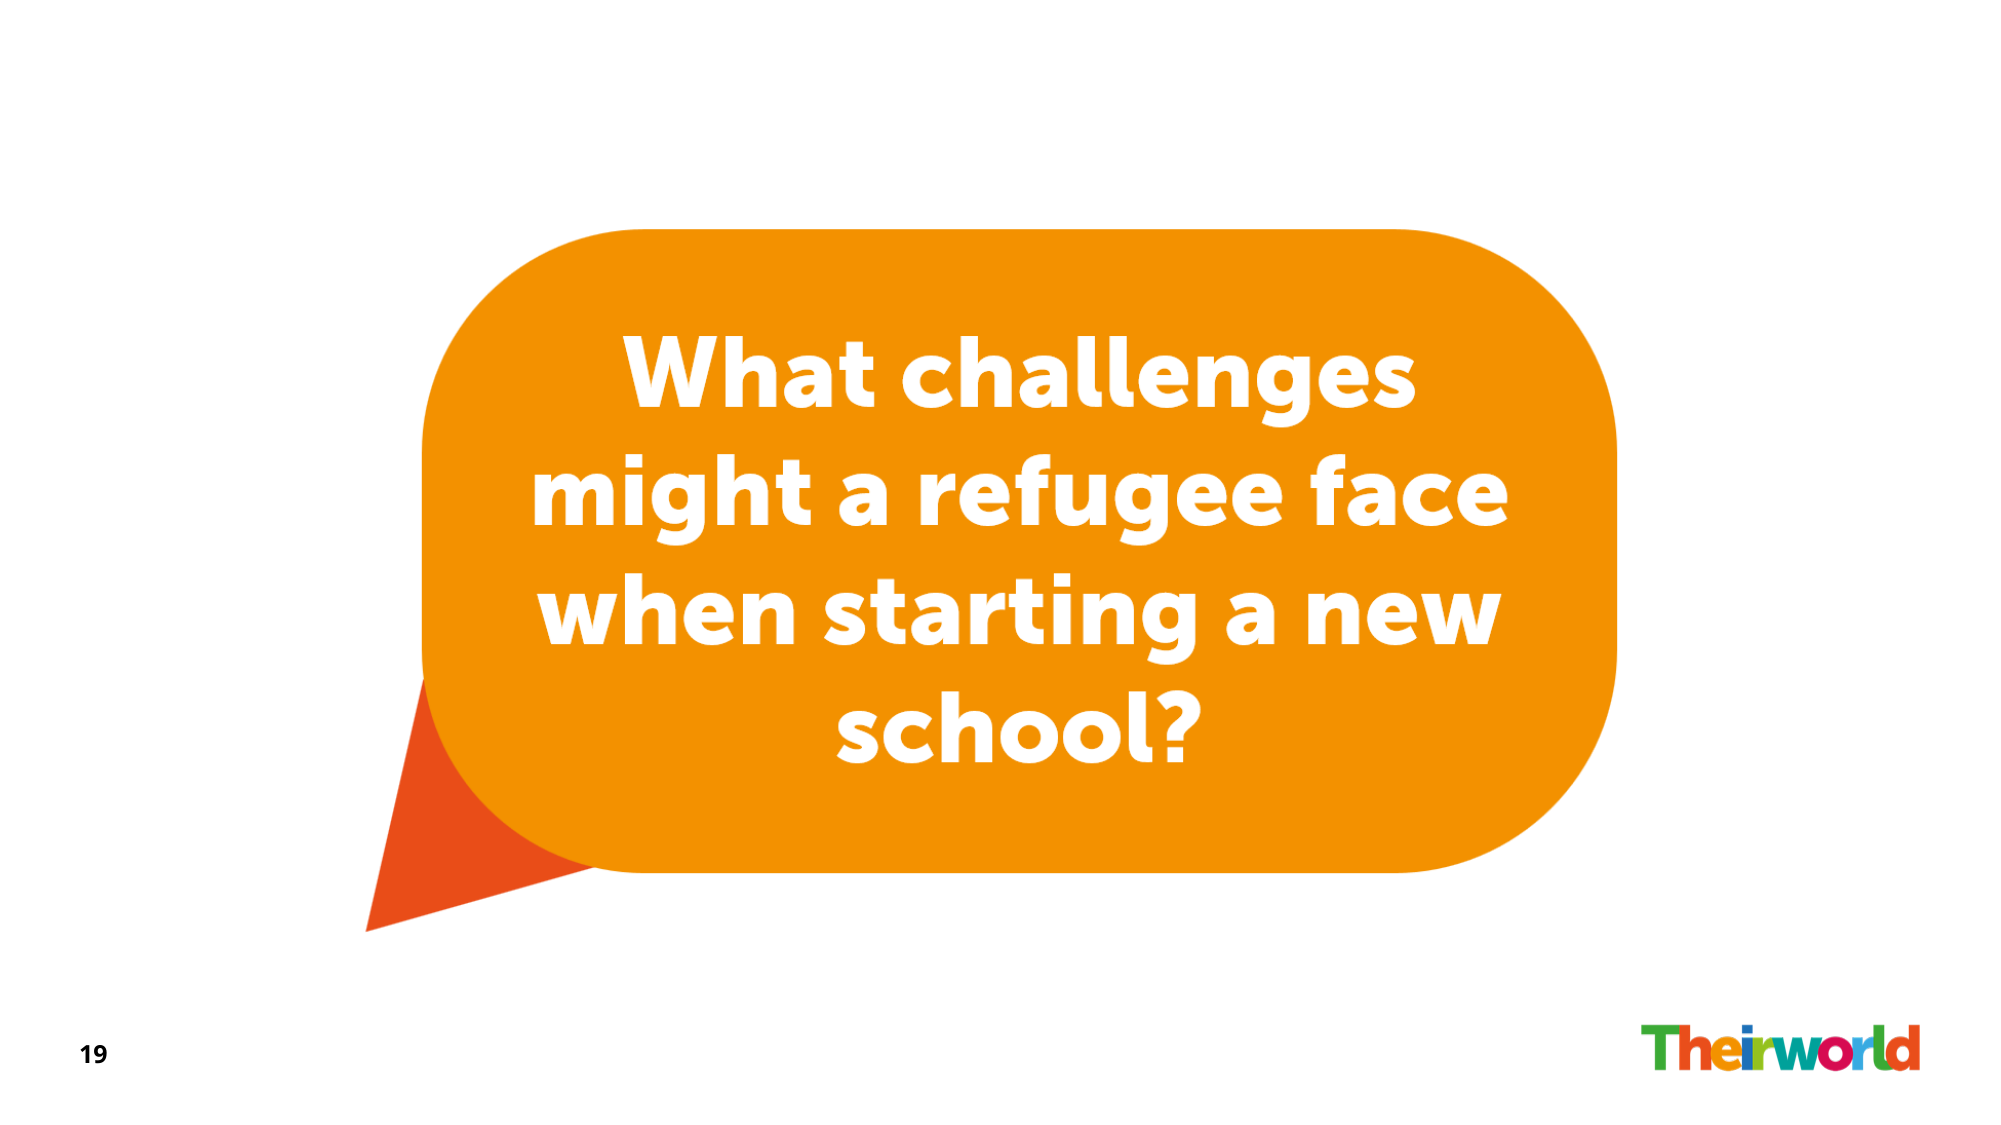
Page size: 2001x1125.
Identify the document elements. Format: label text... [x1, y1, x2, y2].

picture [1633, 1014, 1928, 1082]
slide_number 19 [79, 1023, 190, 1073]
picture [311, 145, 1728, 980]
